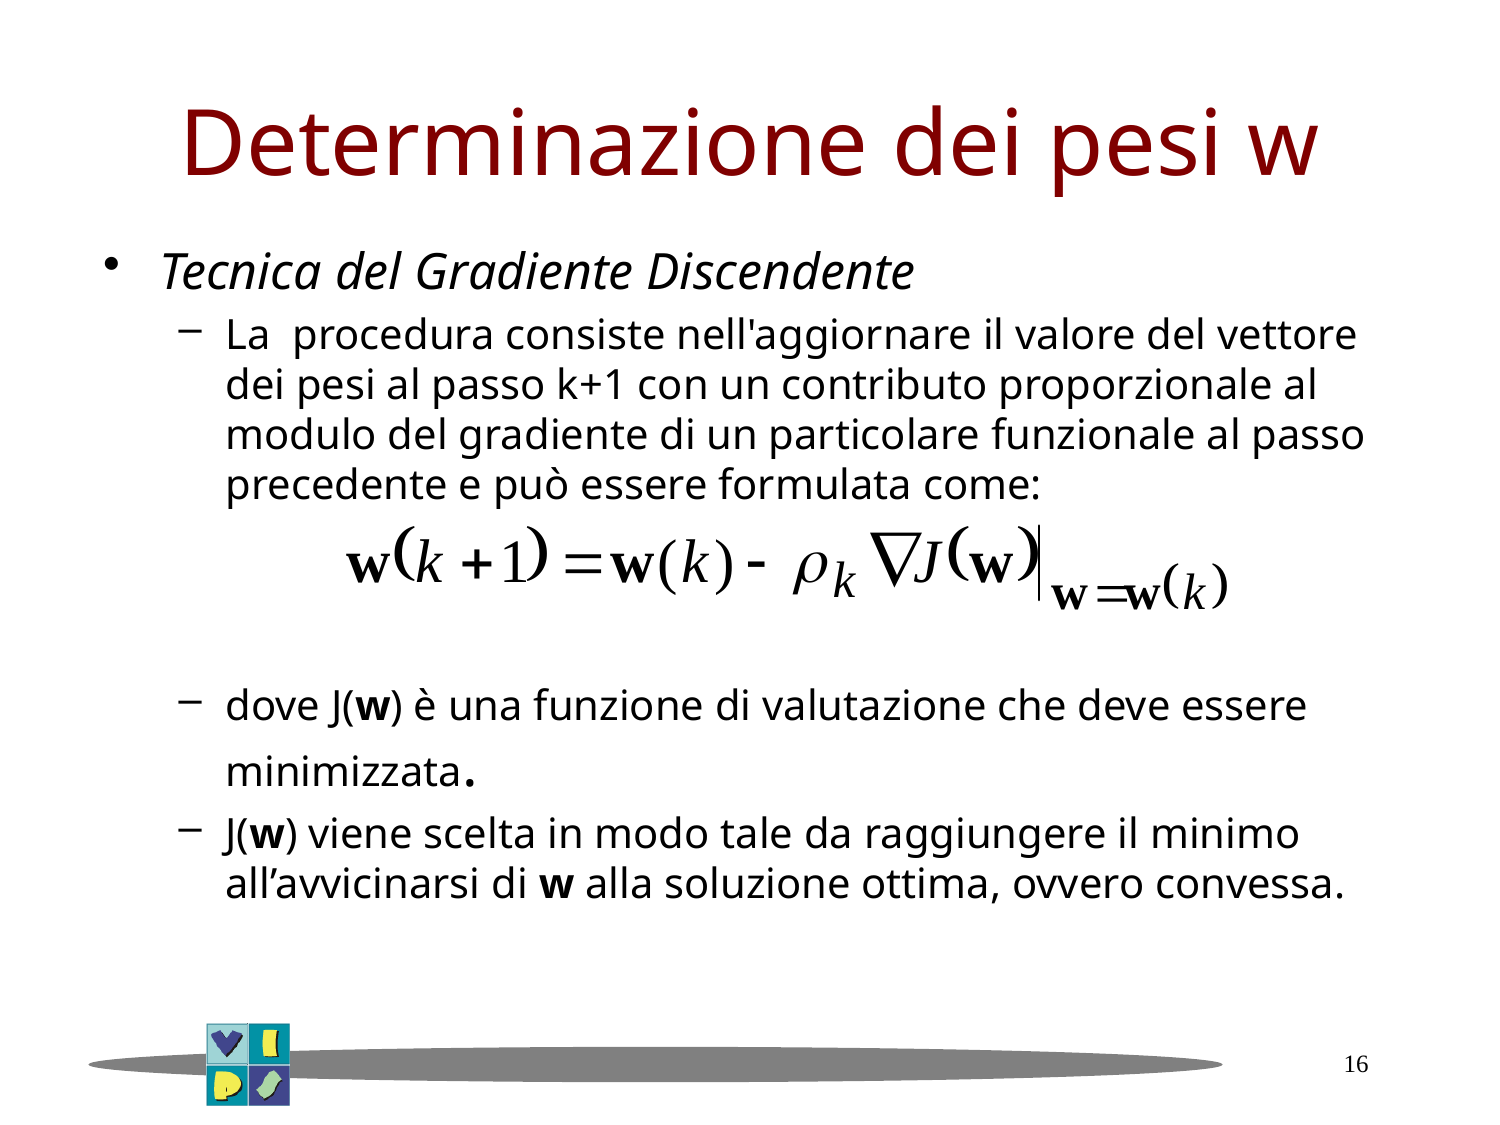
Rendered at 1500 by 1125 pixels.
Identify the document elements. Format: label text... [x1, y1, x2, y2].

list Tecnica del Gradiente Discendente La procedura consiste nell'aggiornare il valore del vettore dei pesi al passo k+1 con un contributo proporzionale al modulo del gradiente di un particolare funzionale al passo precedente e può essere formulata come: dove J(w) è una funzione di valutazione che deve essere minimizzata. J(w) viene scelta in modo tale da raggiungere il minimo all’avvicinarsi di w alla soluzione ottima, ovvero convessa. [88, 231, 1439, 975]
slide_number 16 [1033, 1039, 1384, 1118]
title Determinazione dei pesi w [75, 45, 1425, 233]
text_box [336, 514, 1237, 633]
picture [206, 1023, 290, 1106]
